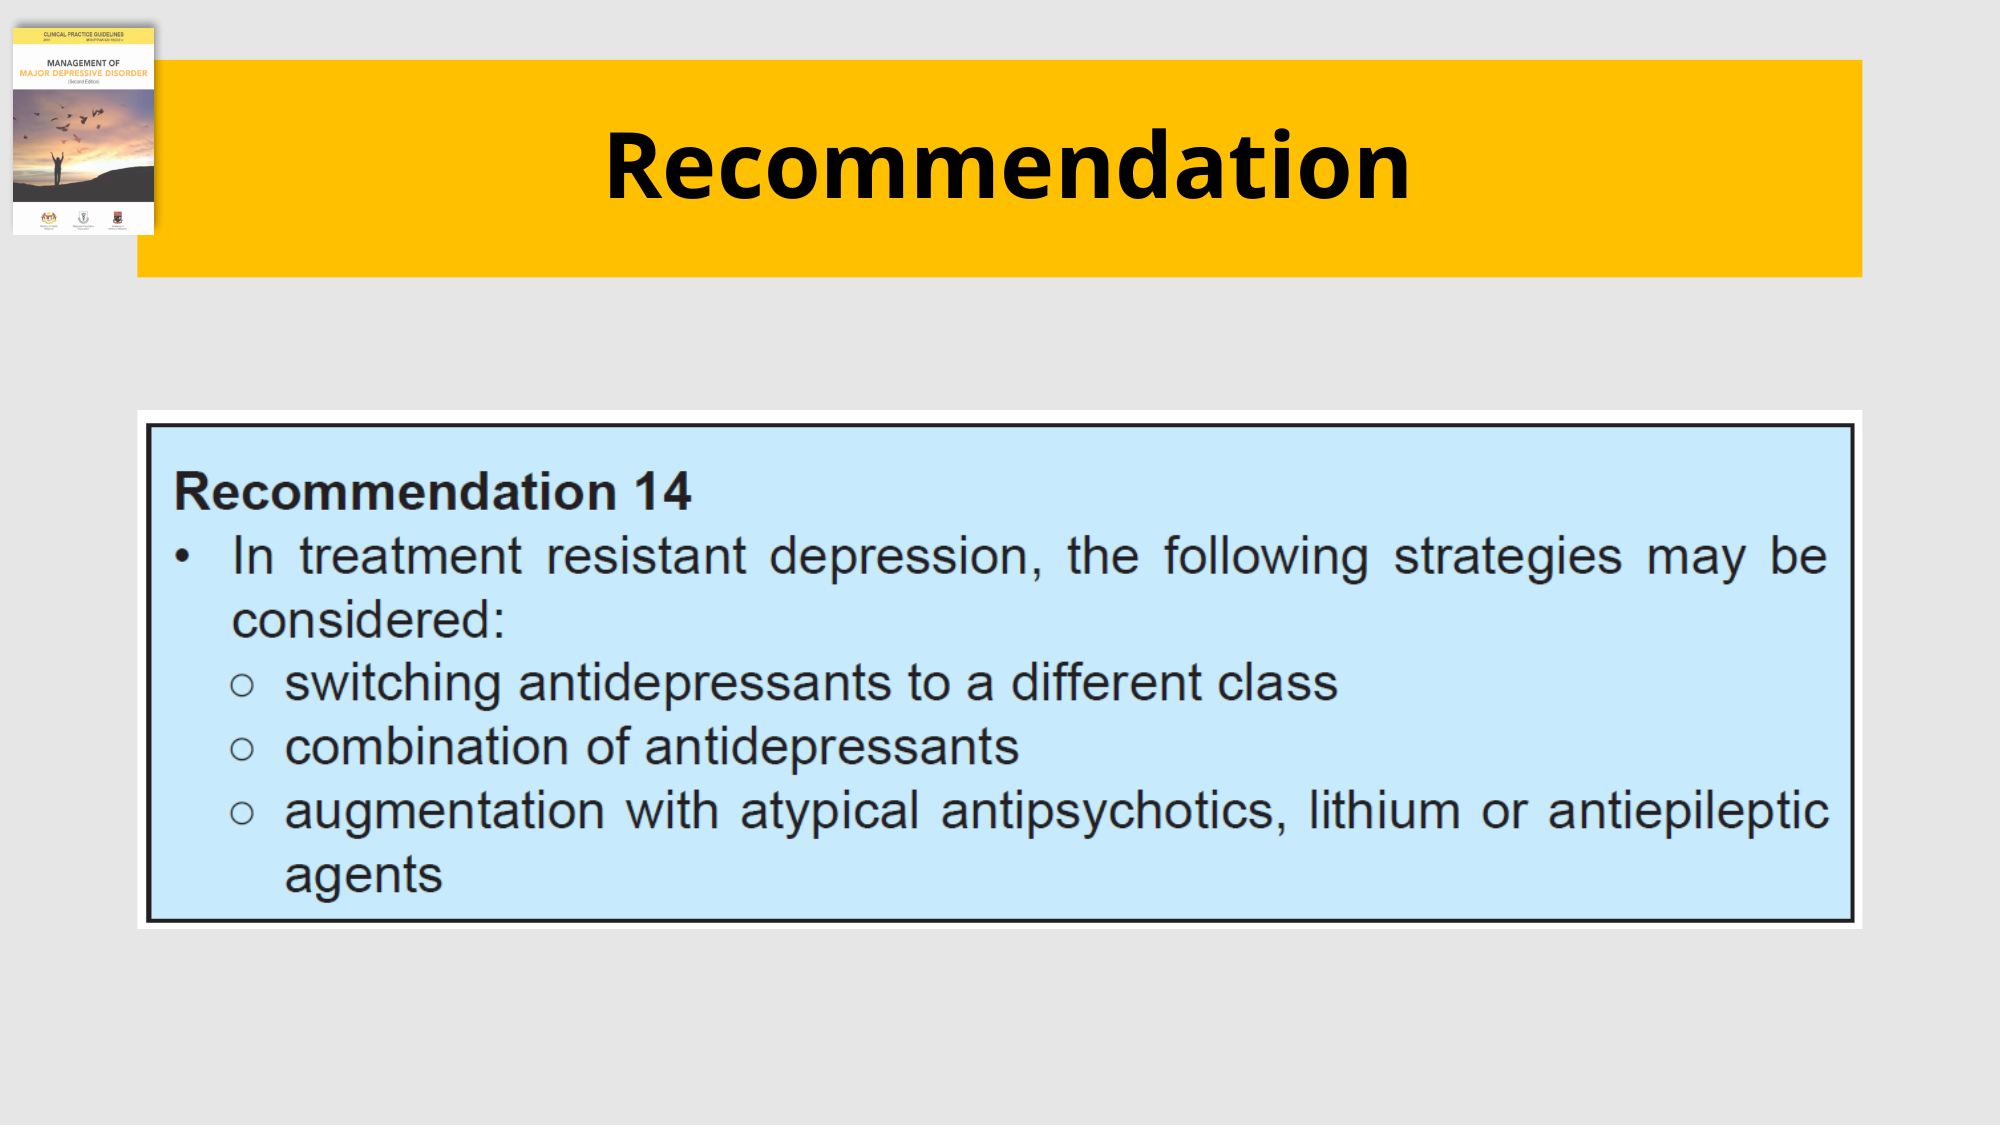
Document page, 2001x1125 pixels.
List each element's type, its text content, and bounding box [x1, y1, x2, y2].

title Recommendation [137, 59, 1863, 278]
picture [13, 28, 154, 235]
picture [137, 410, 1863, 929]
